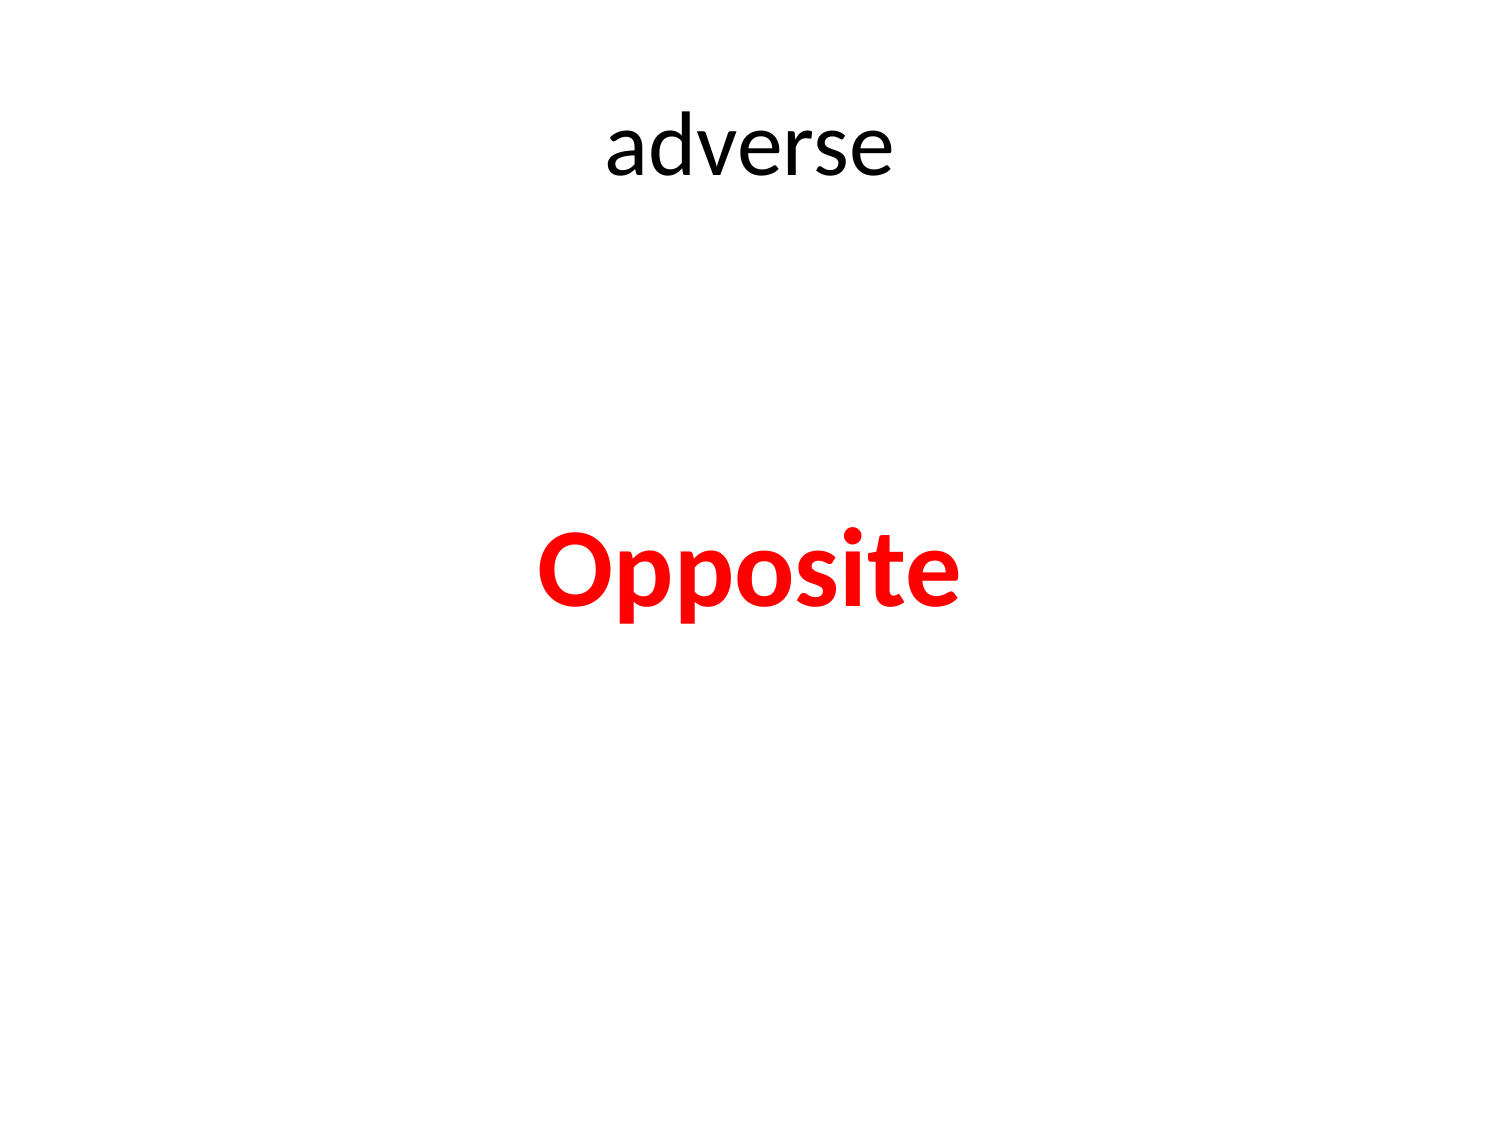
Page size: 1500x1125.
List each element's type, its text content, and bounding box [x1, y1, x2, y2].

text_box Opposite [522, 486, 978, 637]
title adverse [75, 45, 1425, 233]
